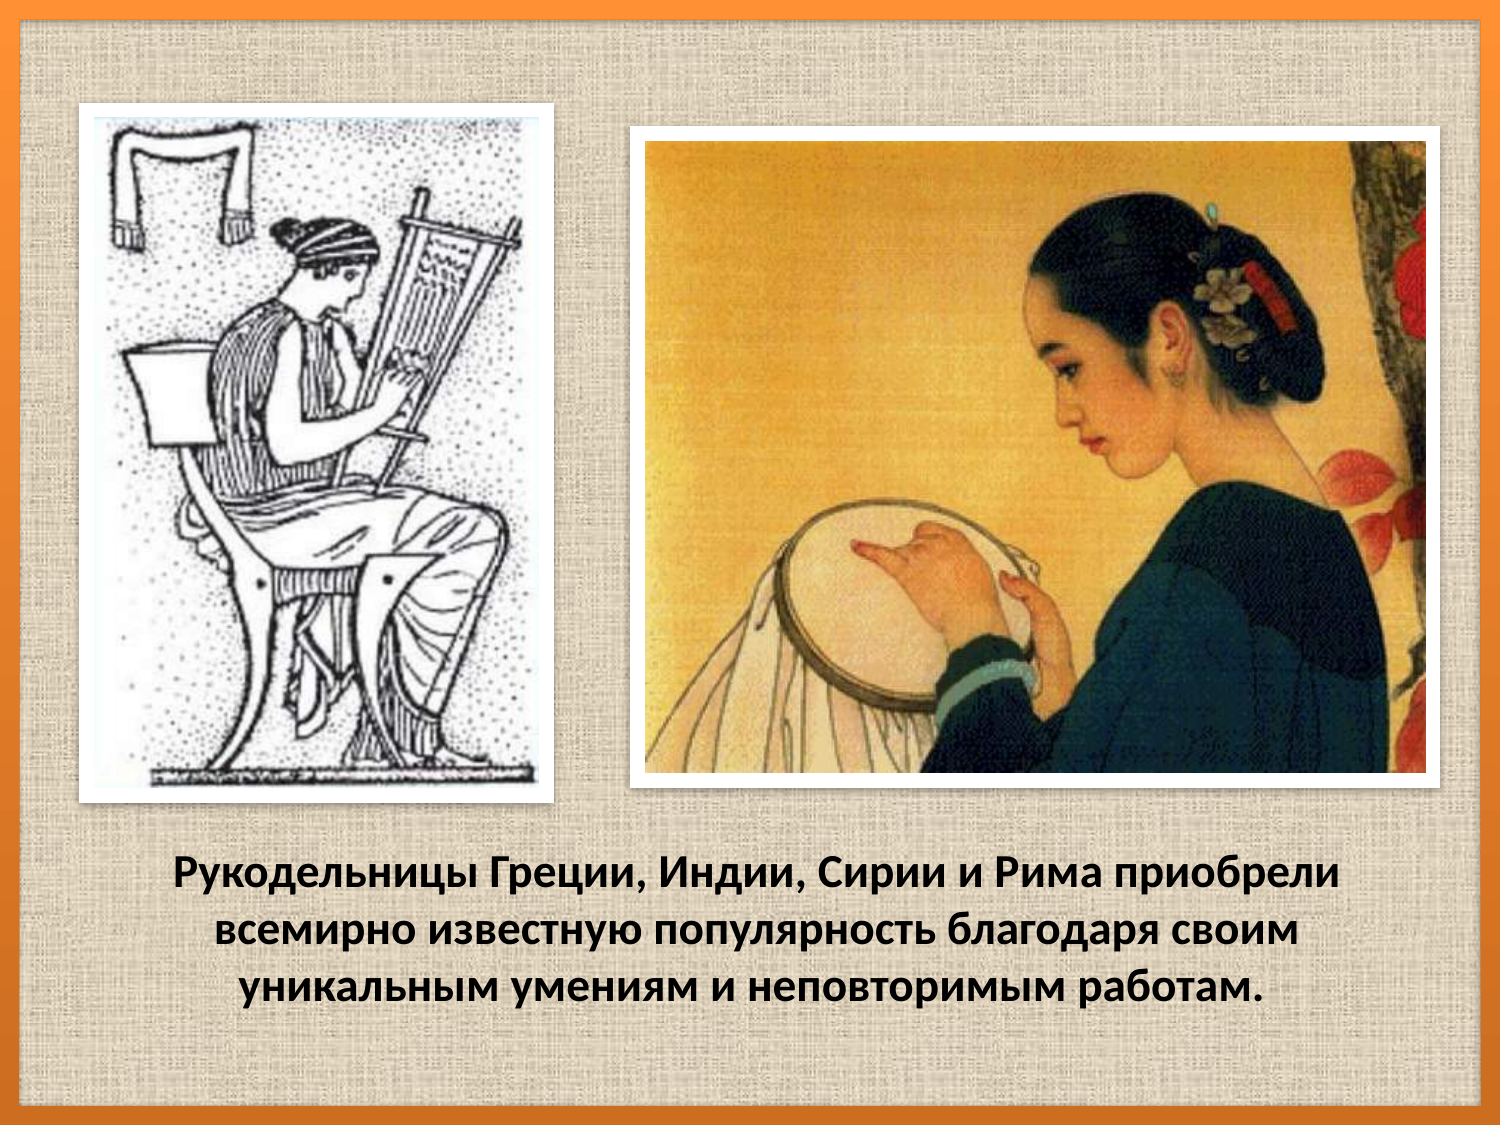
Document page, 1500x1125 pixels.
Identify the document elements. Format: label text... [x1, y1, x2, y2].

title Рукодельницы Греции, Индии, Сирии и Рима приобрели всемирно известную популярность благодаря своим уникальным умениям и неповторимым работам. [82, 832, 1432, 1020]
picture [20, 20, 1480, 1105]
